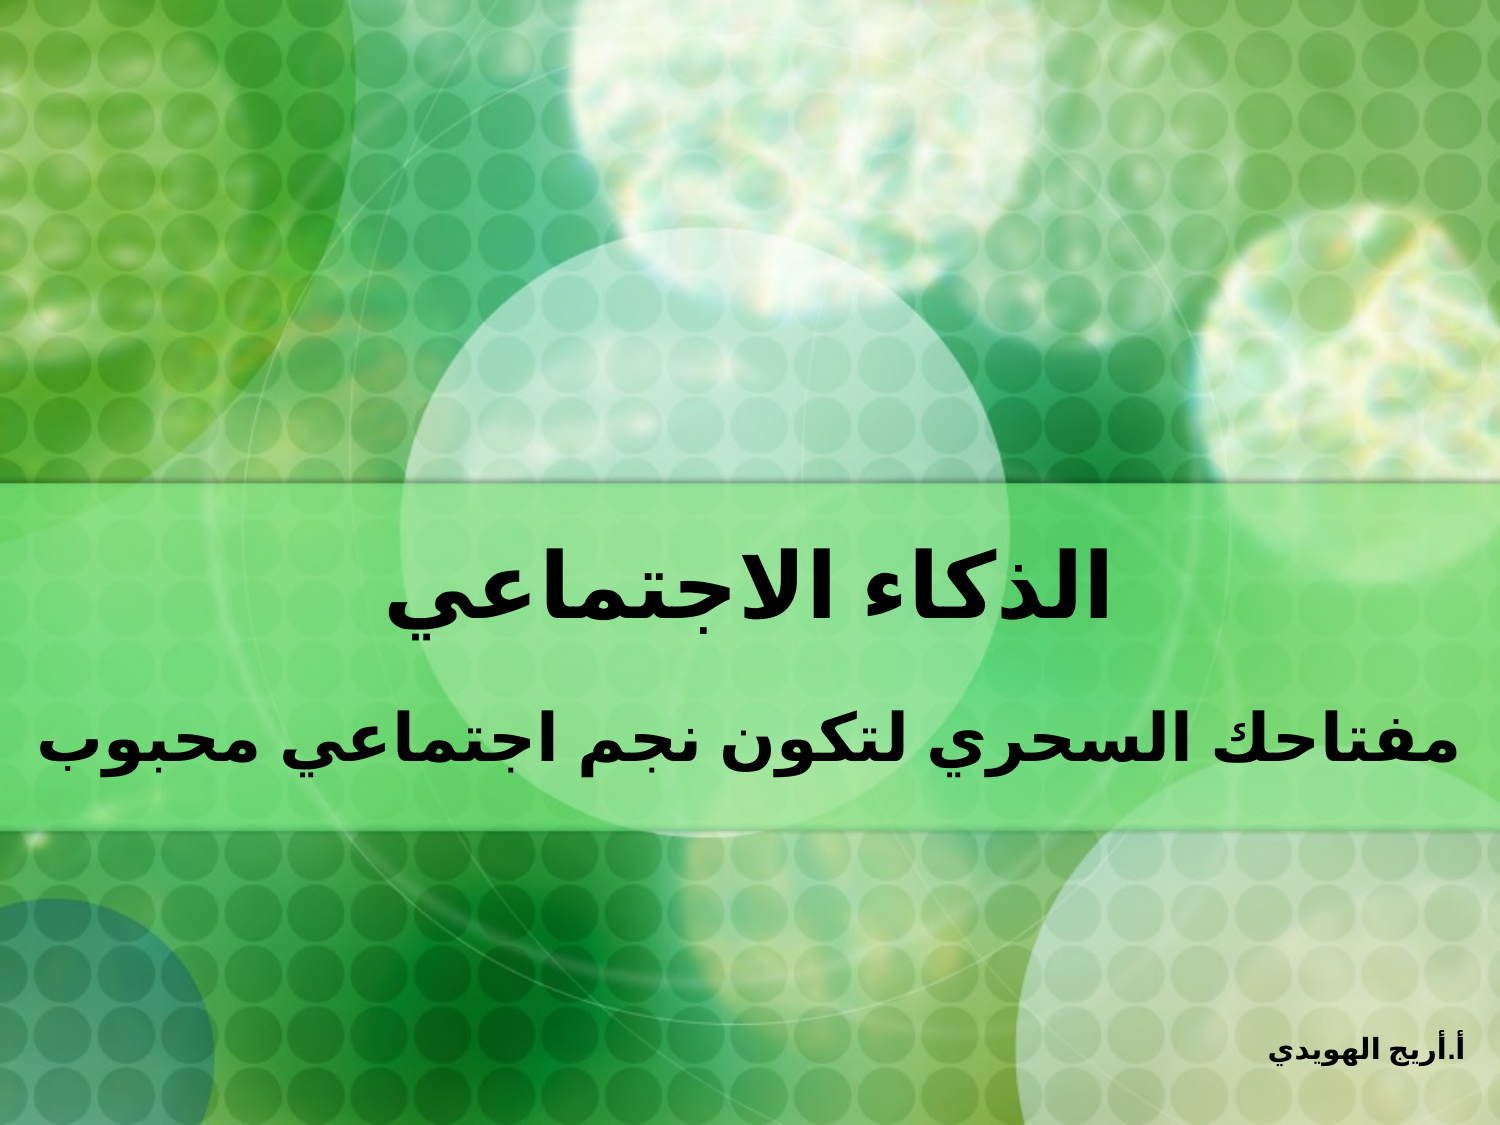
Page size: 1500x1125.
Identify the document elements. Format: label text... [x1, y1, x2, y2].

picture [0, 0, 1500, 1125]
text_box أ.أريج الهويدي [998, 1023, 1473, 1073]
title الذكاء الاجتماعي [24, 474, 1476, 686]
subtitle مفتاحك السحري لتكون نجم اجتماعي محبوب [24, 686, 1476, 838]
